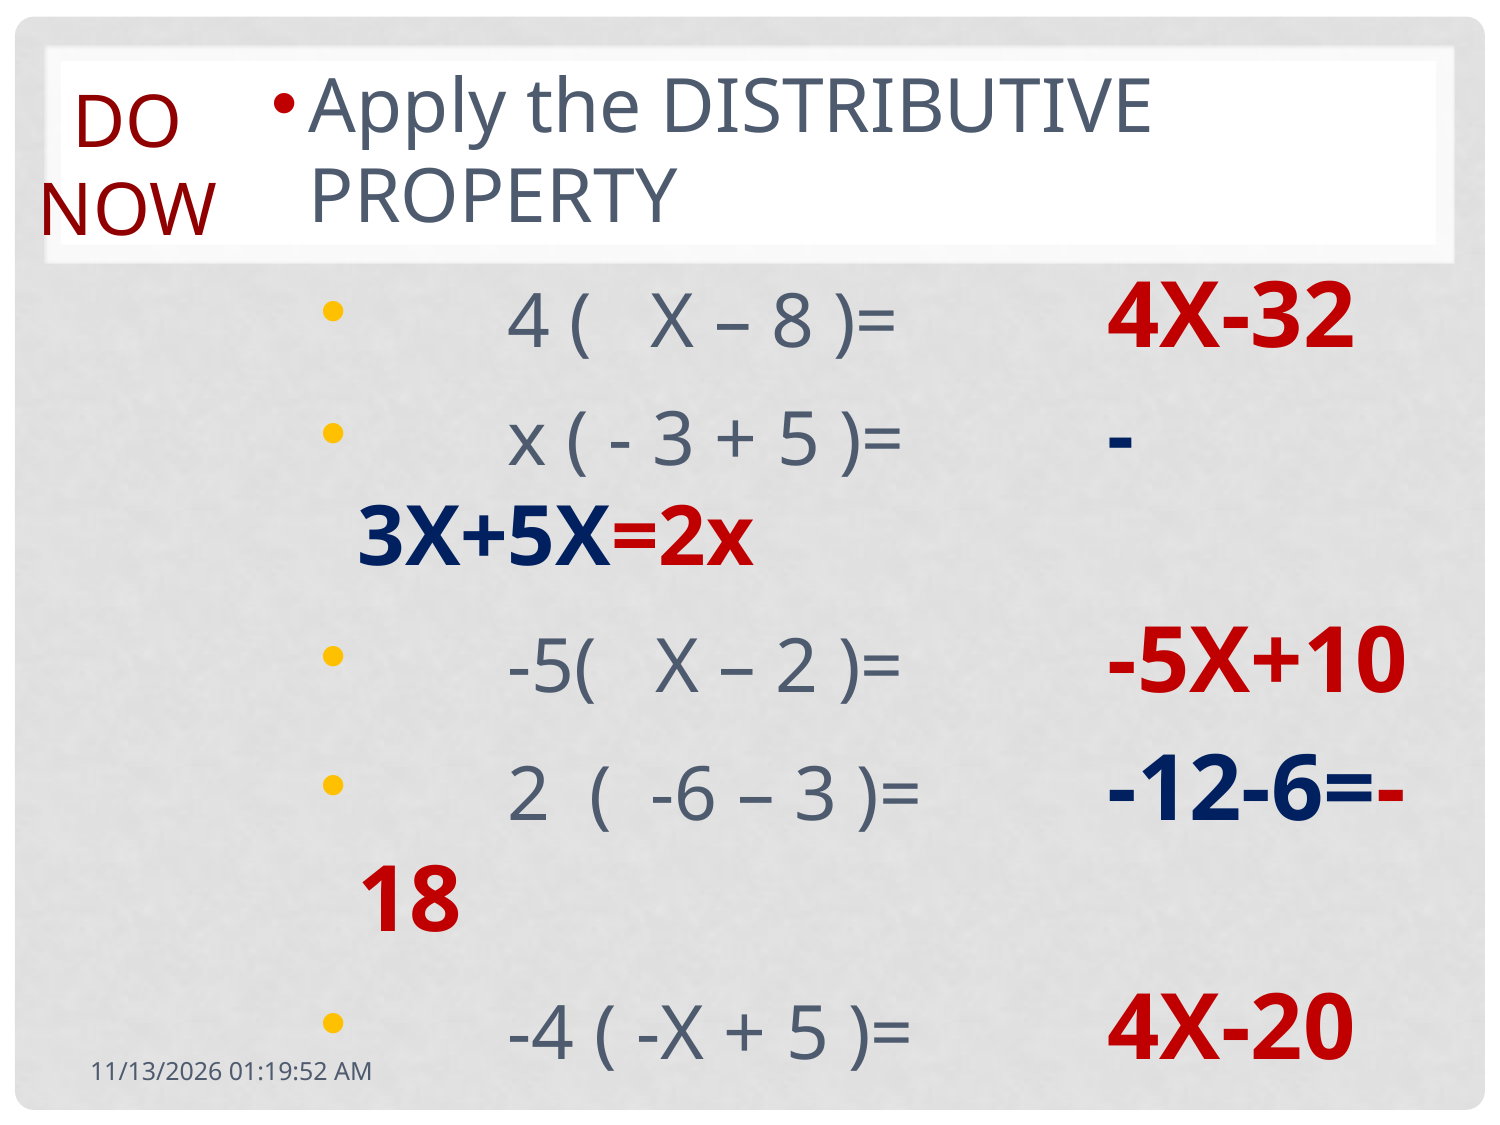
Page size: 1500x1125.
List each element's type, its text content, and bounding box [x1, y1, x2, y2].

title Do now [0, 50, 237, 275]
list Apply the DISTRIBUTIVE PROPERTY 4 ( X – 8 )= 4X-32 x ( - 3 + 5 )= -3X+5X=2x -5( X – 2 )= -5X+10 2 ( -6 – 3 )= -12-6=-18 -4 ( -X + 5 )= 4X-20 [237, 50, 1488, 1125]
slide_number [75, 1042, 425, 1103]
